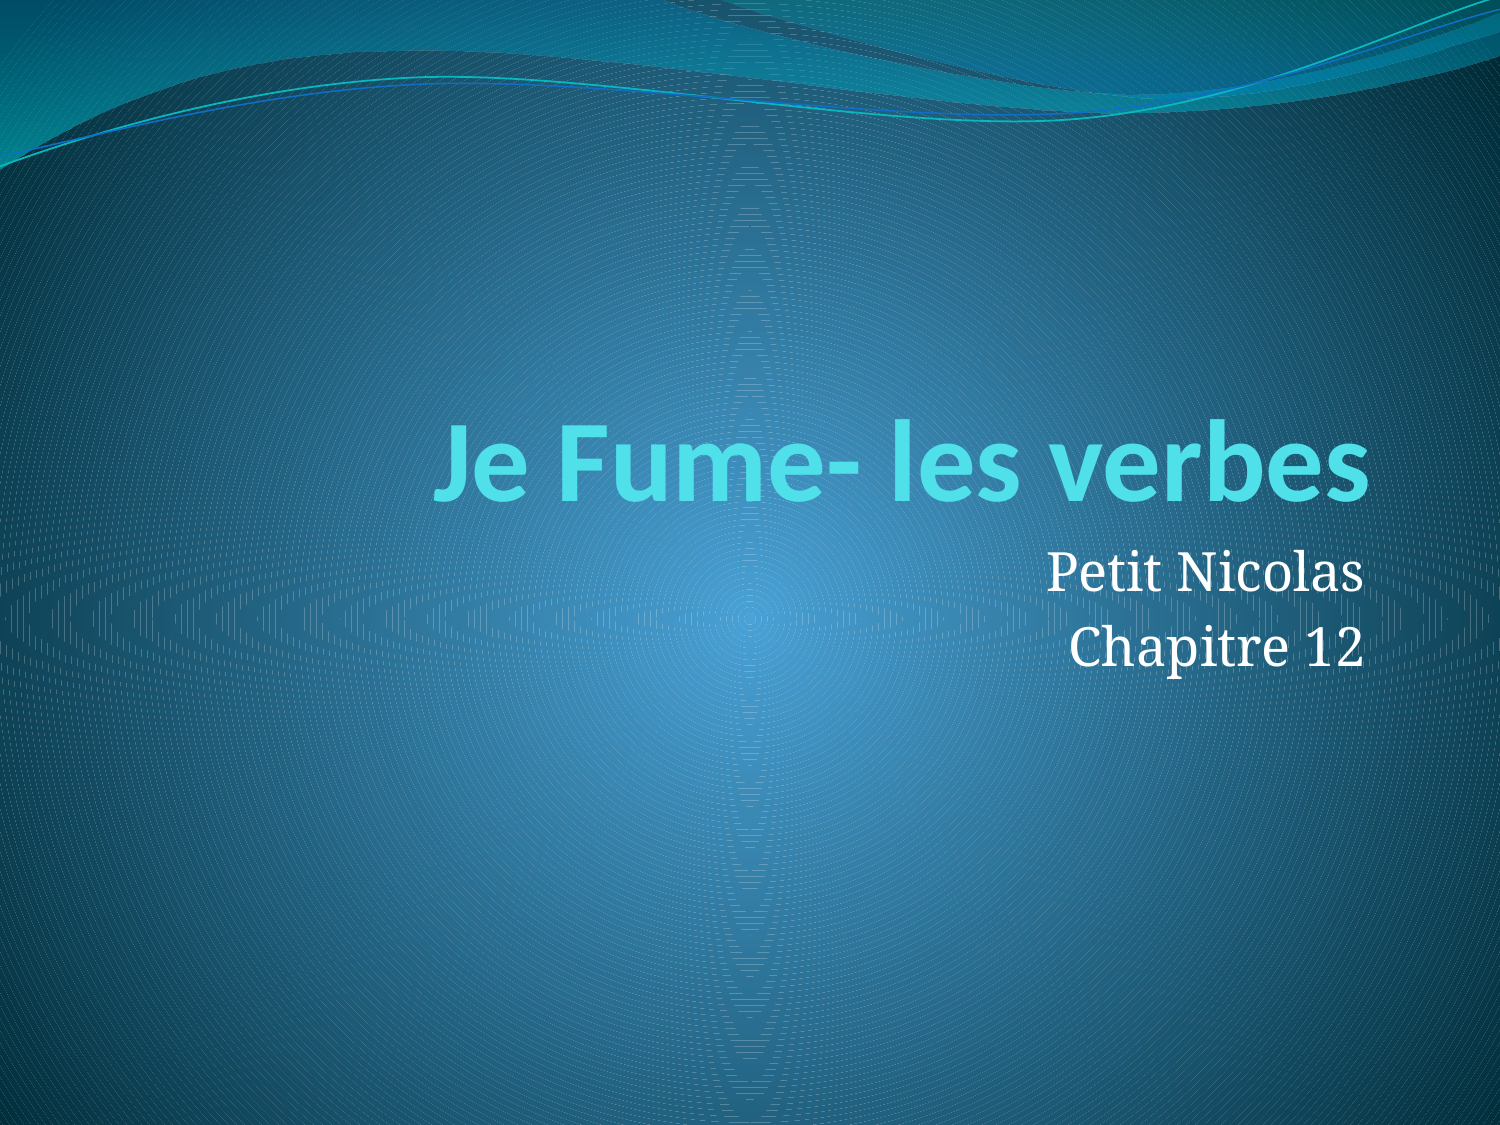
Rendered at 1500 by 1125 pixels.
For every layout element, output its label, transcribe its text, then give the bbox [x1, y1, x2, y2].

subtitle Petit Nicolas Chapitre 12 [87, 529, 1376, 818]
title Je Fume- les verbes [87, 224, 1376, 525]
